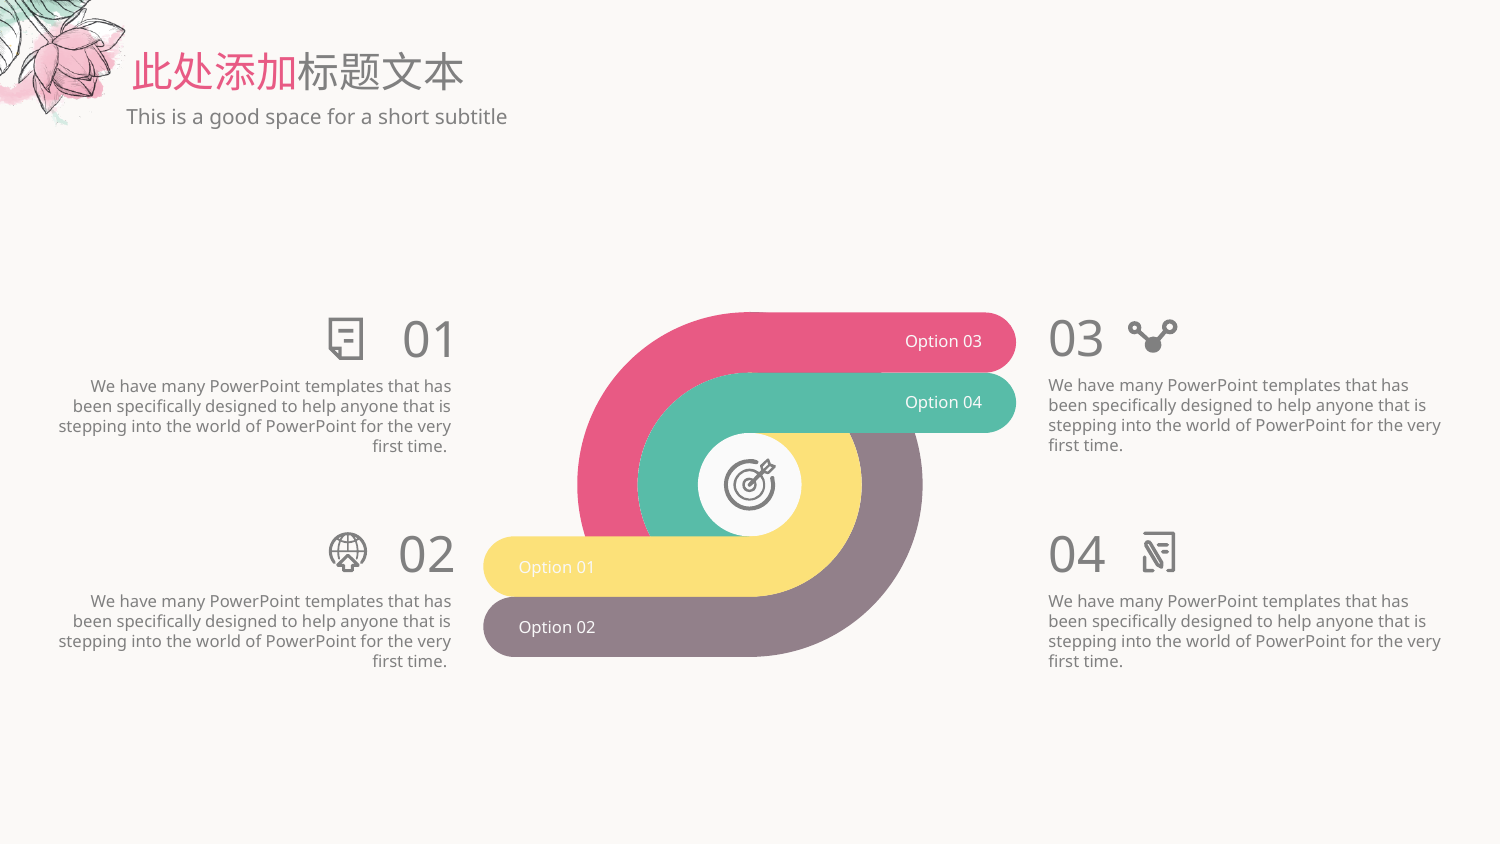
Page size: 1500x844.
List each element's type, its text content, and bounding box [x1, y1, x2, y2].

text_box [328, 317, 364, 360]
text_box [697, 433, 802, 536]
text_box 04 [1033, 514, 1121, 590]
text_box This is a good space for a short subtitle [126, 95, 523, 136]
picture [0, 0, 126, 127]
text_box [637, 373, 739, 536]
text_box [739, 372, 1017, 433]
text_box We have many PowerPoint templates that has been specifically designed to help anyone that is stepping into the world of PowerPoint for the very first time. [41, 583, 467, 679]
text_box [1142, 531, 1176, 573]
text_box [723, 459, 776, 511]
text_box We have many PowerPoint templates that has been specifically designed to help anyone that is stepping into the world of PowerPoint for the very first time. [41, 368, 467, 464]
text_box 此处添加标题文本 [130, 45, 587, 96]
text_box We have many PowerPoint templates that has been specifically designed to help anyone that is stepping into the world of PowerPoint for the very first time. [1033, 583, 1459, 679]
text_box [483, 536, 758, 597]
text_box Option 04 [890, 384, 998, 419]
text_box Option 02 [503, 609, 611, 644]
text_box [1128, 319, 1178, 353]
text_box We have many PowerPoint templates that has been specifically designed to help anyone that is stepping into the world of PowerPoint for the very first time. [1033, 367, 1459, 463]
text_box [483, 596, 758, 657]
text_box [577, 311, 1017, 536]
text_box [758, 433, 862, 597]
text_box [733, 458, 776, 501]
text_box [758, 433, 923, 657]
text_box Option 01 [503, 549, 611, 584]
text_box 02 [383, 514, 471, 590]
text_box 03 [1033, 298, 1121, 374]
text_box [328, 532, 368, 573]
text_box 01 [388, 300, 475, 375]
text_box Option 03 [890, 323, 998, 359]
